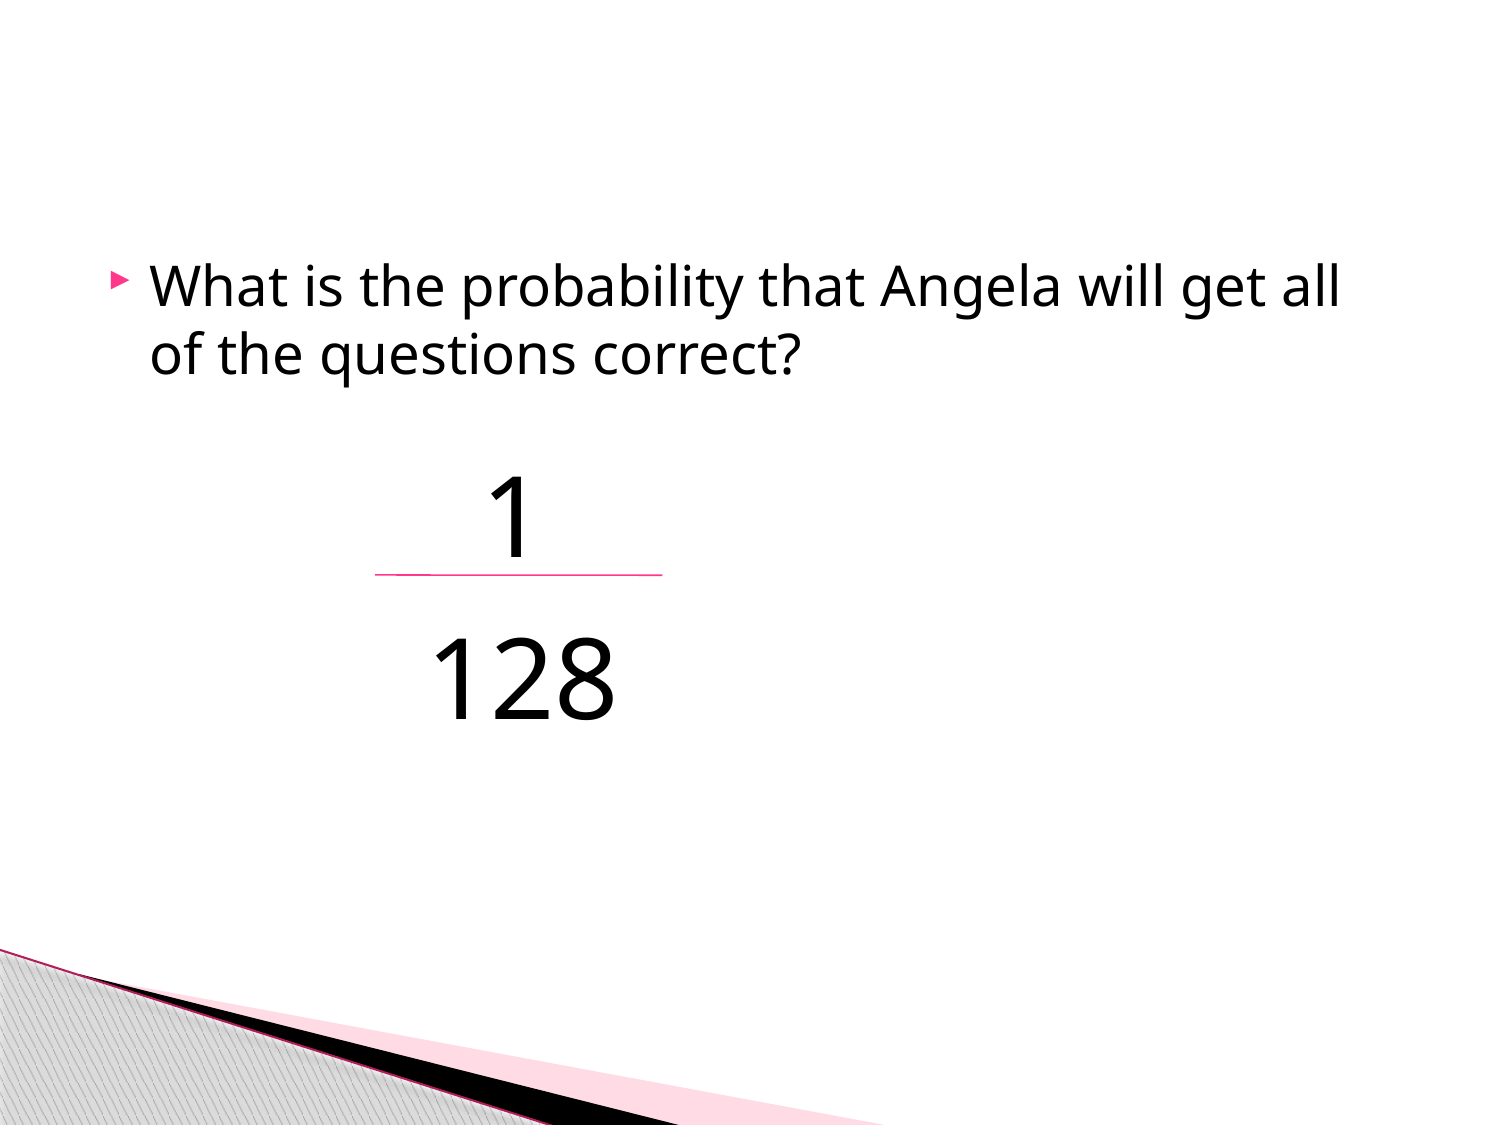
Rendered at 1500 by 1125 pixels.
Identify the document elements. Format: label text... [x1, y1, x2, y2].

text_box 1 [466, 437, 561, 574]
list What is the probability that Angela will get all of the questions correct? [75, 243, 1425, 986]
text_box 128 [411, 599, 634, 750]
